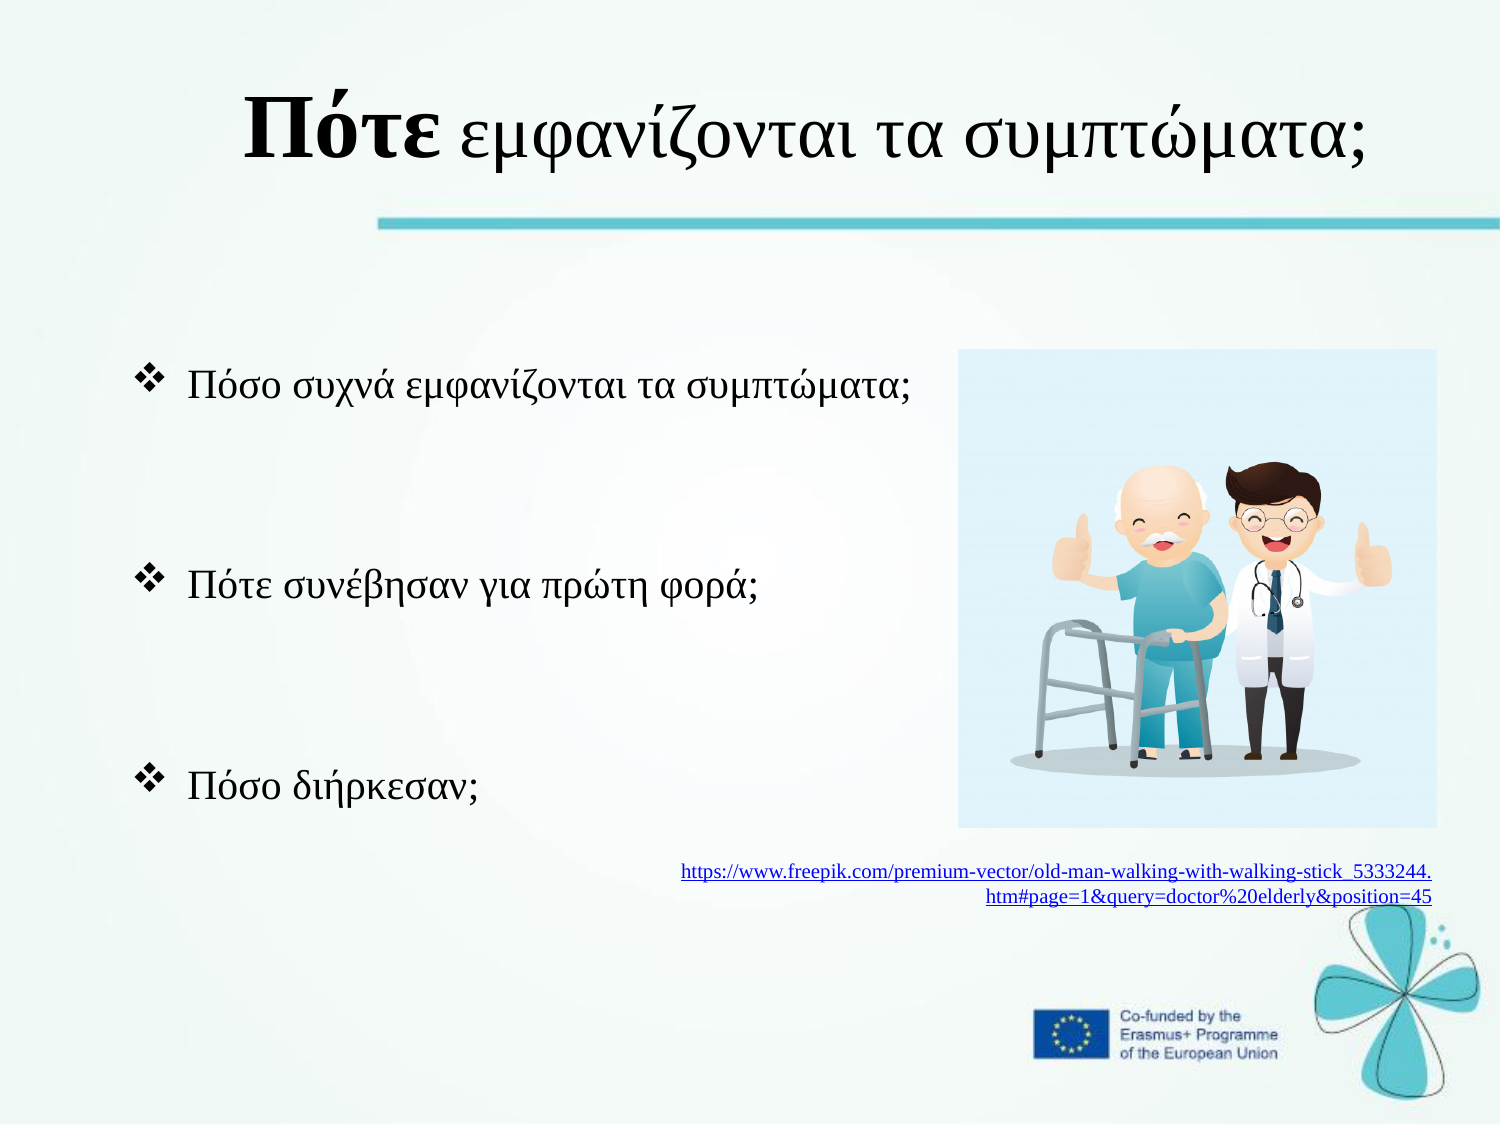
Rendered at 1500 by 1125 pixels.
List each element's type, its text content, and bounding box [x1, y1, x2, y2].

text_box Πότε εμφανίζονται τα συμπτώματα; [205, 58, 1408, 184]
picture [0, 0, 1500, 1125]
text_box Πόσο συχνά εμφανίζονται τα συμπτώματα; Πότε συνέβησαν για πρώτη φορά; Πόσο διήρκεσαν; https://www.freepik.com/premium-vector/old-man-walking-with-walking-stick_5333244. htm#page=1&query=doctor%20elderly&position=45 [41, 349, 1447, 915]
